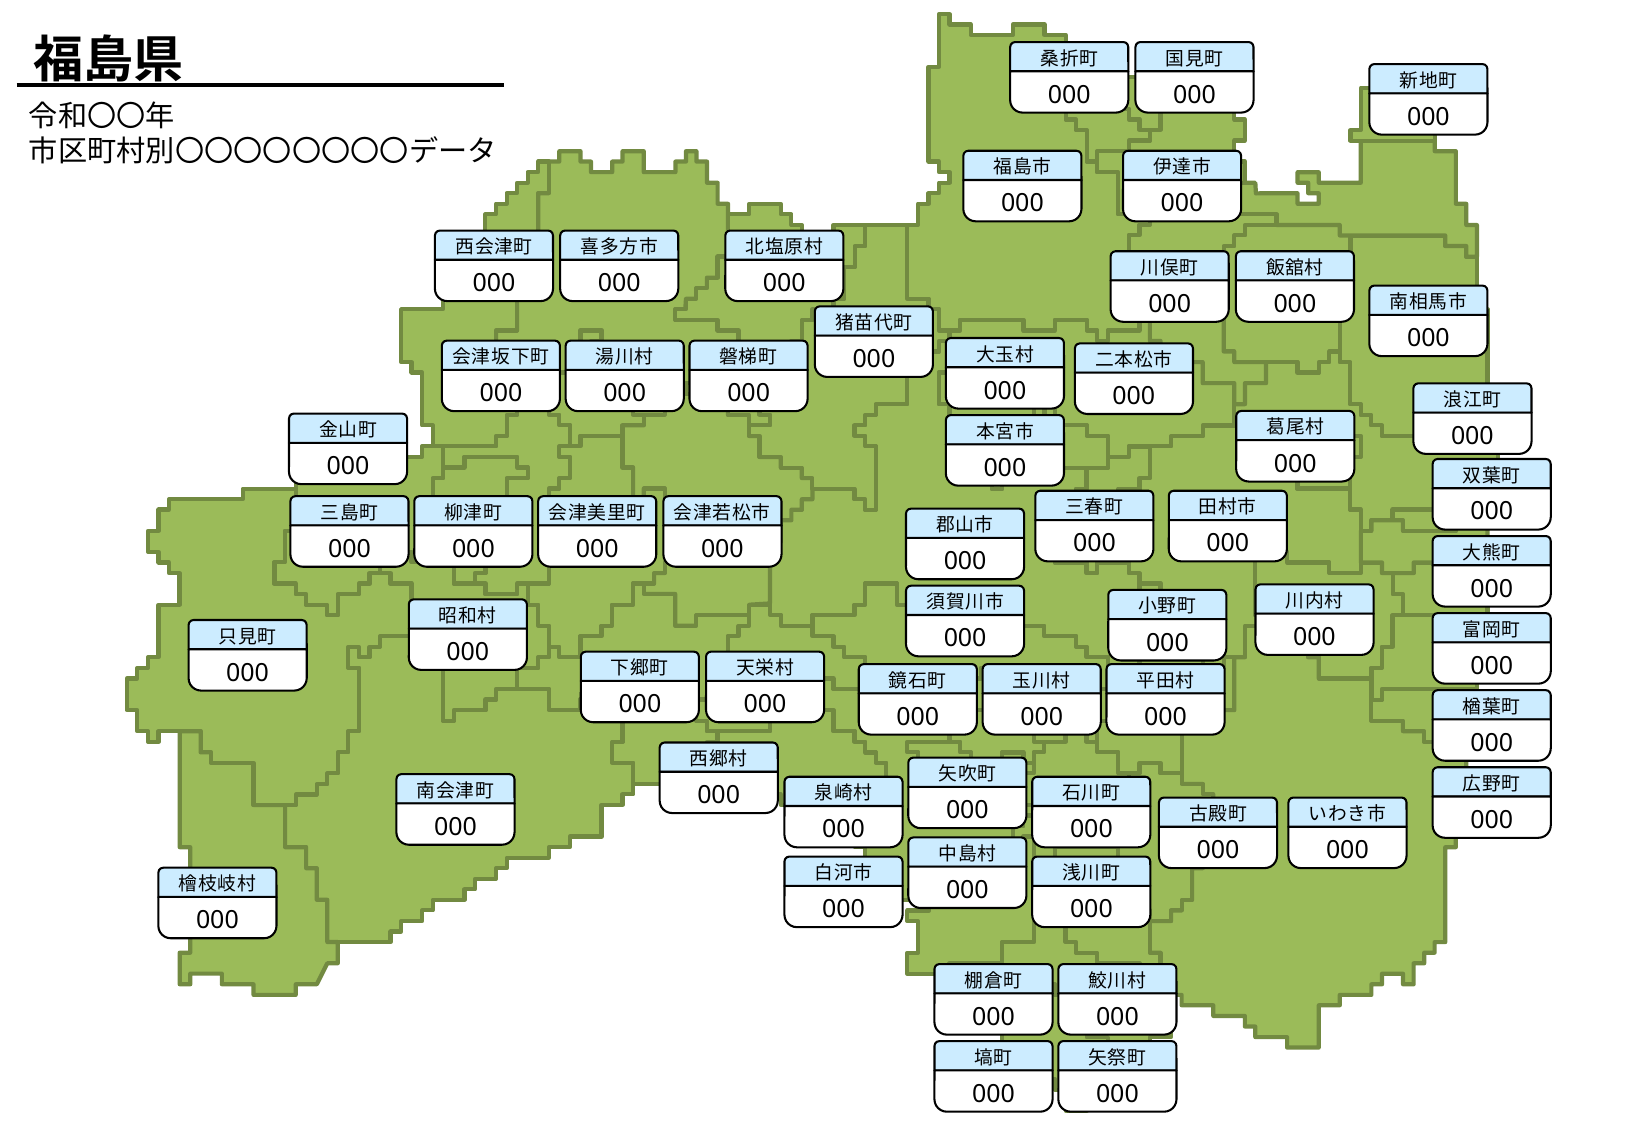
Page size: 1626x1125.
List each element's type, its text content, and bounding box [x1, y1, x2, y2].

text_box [1110, 251, 1229, 323]
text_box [1058, 1042, 1177, 1112]
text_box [784, 856, 903, 928]
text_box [945, 414, 1065, 486]
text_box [1122, 150, 1242, 222]
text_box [858, 663, 978, 735]
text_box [1432, 612, 1551, 684]
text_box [1108, 589, 1227, 661]
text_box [1369, 63, 1488, 135]
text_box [814, 306, 934, 378]
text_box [1255, 584, 1374, 656]
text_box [565, 340, 685, 412]
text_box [1009, 41, 1129, 113]
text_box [1031, 776, 1151, 848]
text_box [934, 1042, 1053, 1112]
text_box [1288, 797, 1407, 869]
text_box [1432, 458, 1551, 530]
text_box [126, 13, 1499, 1112]
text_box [559, 230, 679, 302]
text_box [659, 742, 779, 814]
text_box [1432, 535, 1551, 607]
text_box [441, 340, 561, 412]
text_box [434, 230, 554, 302]
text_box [1031, 856, 1151, 928]
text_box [1158, 797, 1278, 869]
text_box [1058, 963, 1177, 1035]
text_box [689, 340, 808, 412]
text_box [580, 651, 700, 723]
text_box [1432, 767, 1551, 839]
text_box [1413, 383, 1532, 455]
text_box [288, 413, 408, 485]
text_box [934, 963, 1053, 1035]
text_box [1235, 251, 1355, 323]
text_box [290, 495, 409, 568]
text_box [908, 757, 1027, 829]
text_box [663, 495, 782, 568]
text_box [1432, 689, 1551, 762]
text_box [1235, 410, 1355, 482]
text_box 福島県 [19, 20, 122, 83]
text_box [908, 837, 1027, 909]
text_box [945, 337, 1065, 409]
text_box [982, 663, 1101, 735]
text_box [158, 867, 277, 939]
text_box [784, 776, 903, 848]
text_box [537, 495, 657, 568]
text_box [963, 150, 1082, 222]
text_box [1074, 343, 1194, 415]
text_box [396, 773, 515, 845]
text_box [1106, 663, 1225, 735]
text_box 令和〇〇年 市区町村別〇〇〇〇〇〇〇〇データ [14, 89, 121, 175]
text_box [1135, 41, 1254, 113]
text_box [905, 508, 1025, 580]
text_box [1035, 490, 1154, 562]
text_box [408, 599, 528, 671]
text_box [905, 585, 1025, 657]
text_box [1369, 285, 1488, 357]
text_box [188, 619, 307, 691]
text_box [1168, 490, 1288, 562]
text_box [725, 230, 844, 302]
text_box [414, 495, 533, 568]
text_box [705, 651, 825, 723]
